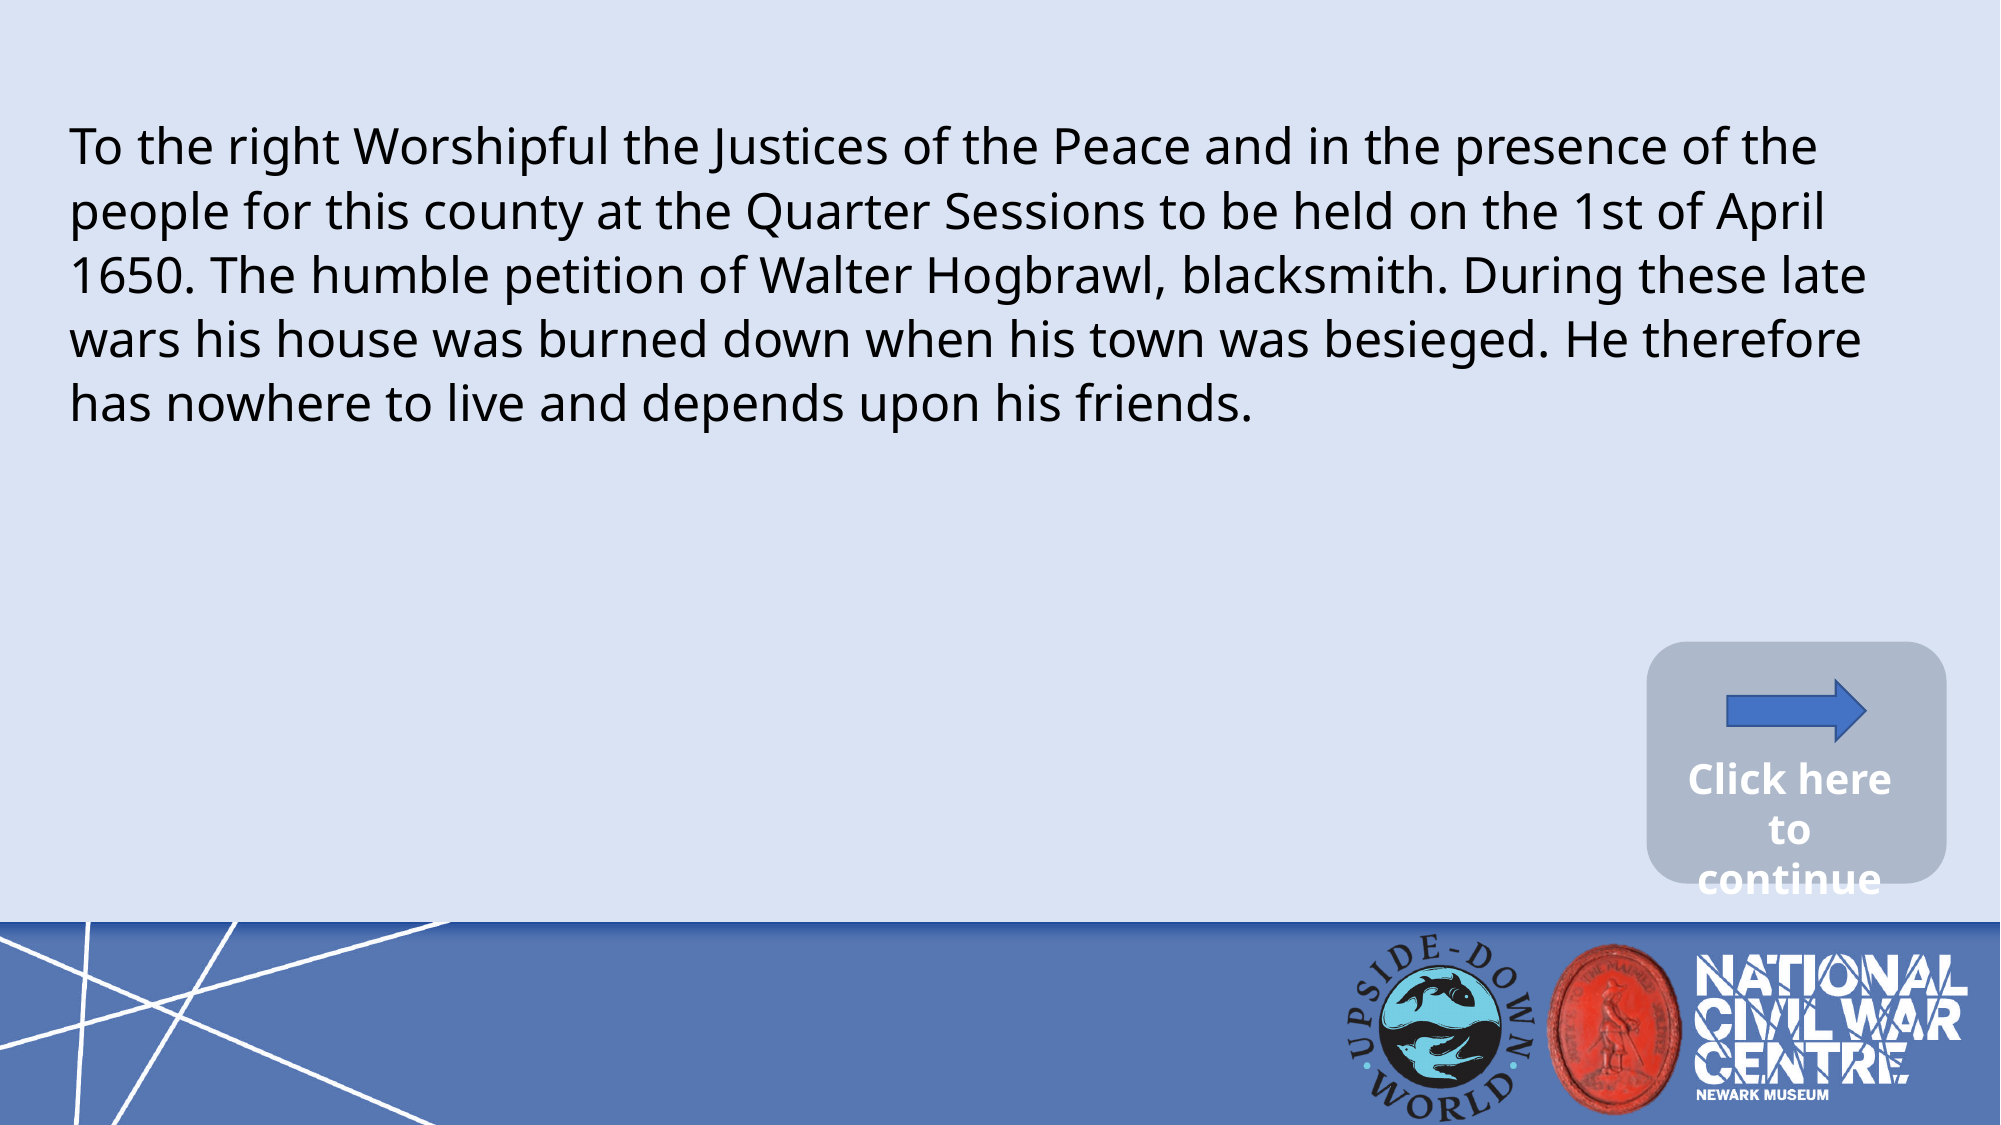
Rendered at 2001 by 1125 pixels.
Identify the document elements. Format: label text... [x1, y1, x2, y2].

text_box [1622, 616, 1970, 901]
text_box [1646, 641, 1947, 884]
text_box To the right Worshipful the Justices of the Peace and in the presence of the people for this county at the Quarter Sessions to be held on the 1st of April 1650. The humble petition of Walter Hogbrawl, blacksmith. During these late wars his house was burned down when his town was besieged. He therefore has nowhere to live and depends upon his friends. [54, 38, 1969, 440]
picture [0, 922, 2000, 1125]
